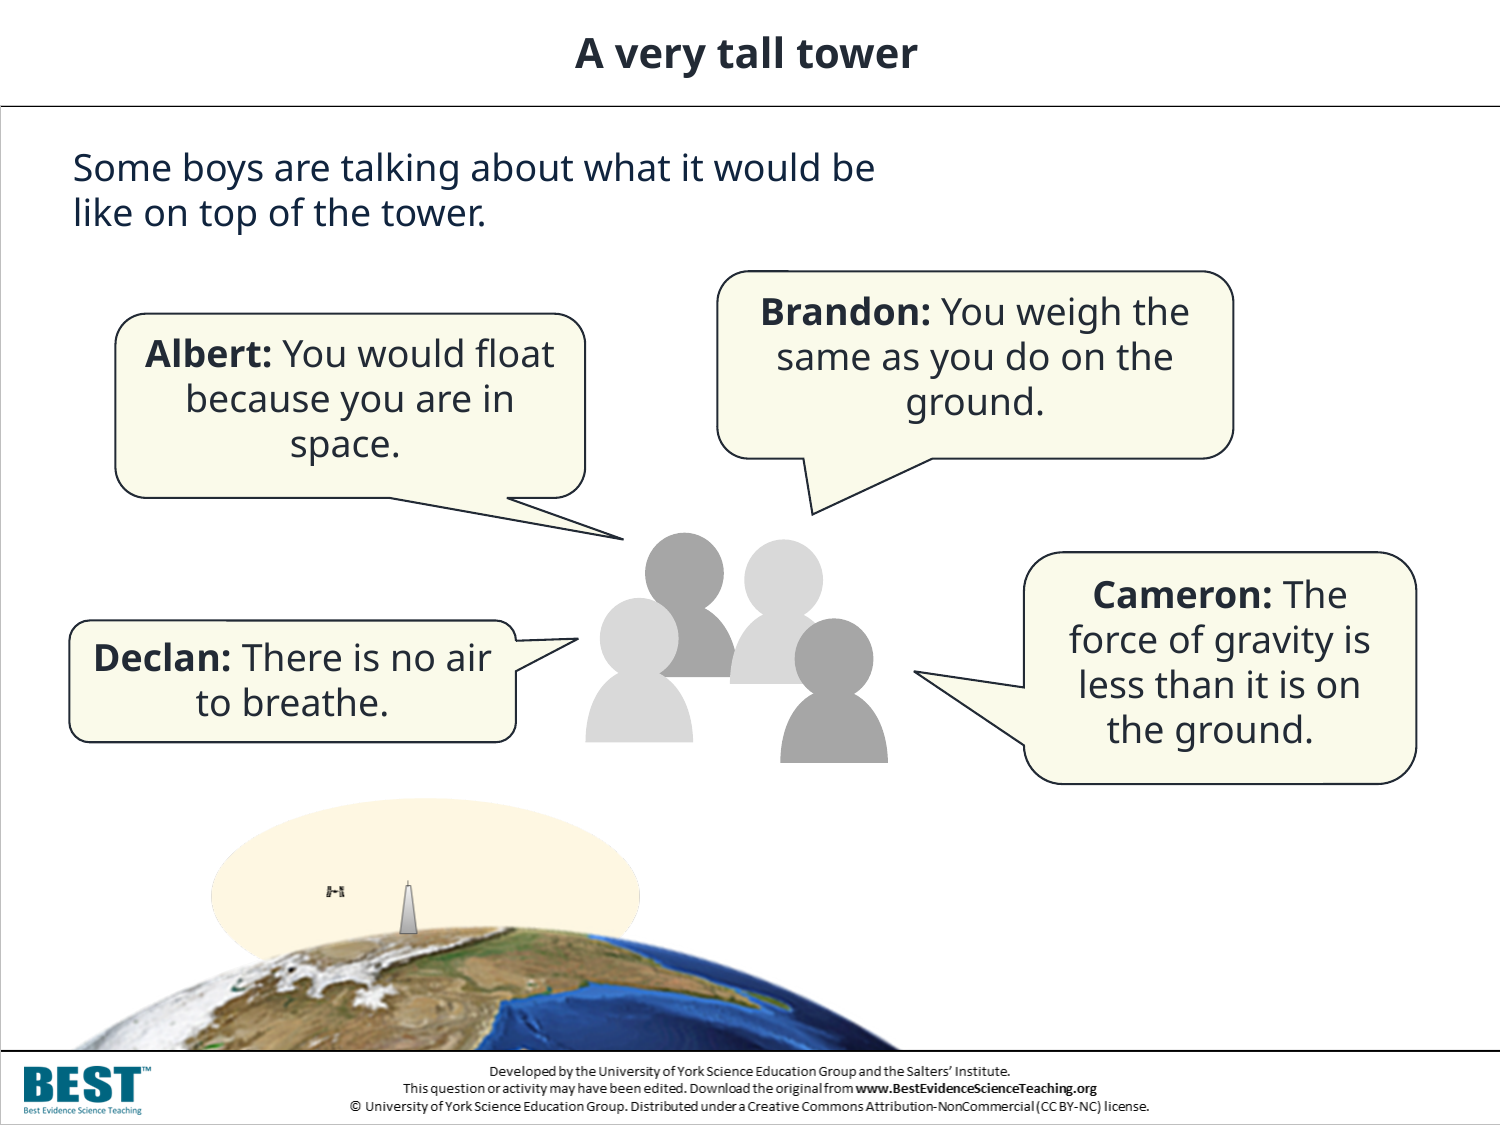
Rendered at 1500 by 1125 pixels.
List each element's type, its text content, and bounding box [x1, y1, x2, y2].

picture [0, 105, 1500, 1125]
text_box A very tall tower [23, 4, 1471, 99]
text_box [585, 532, 888, 763]
